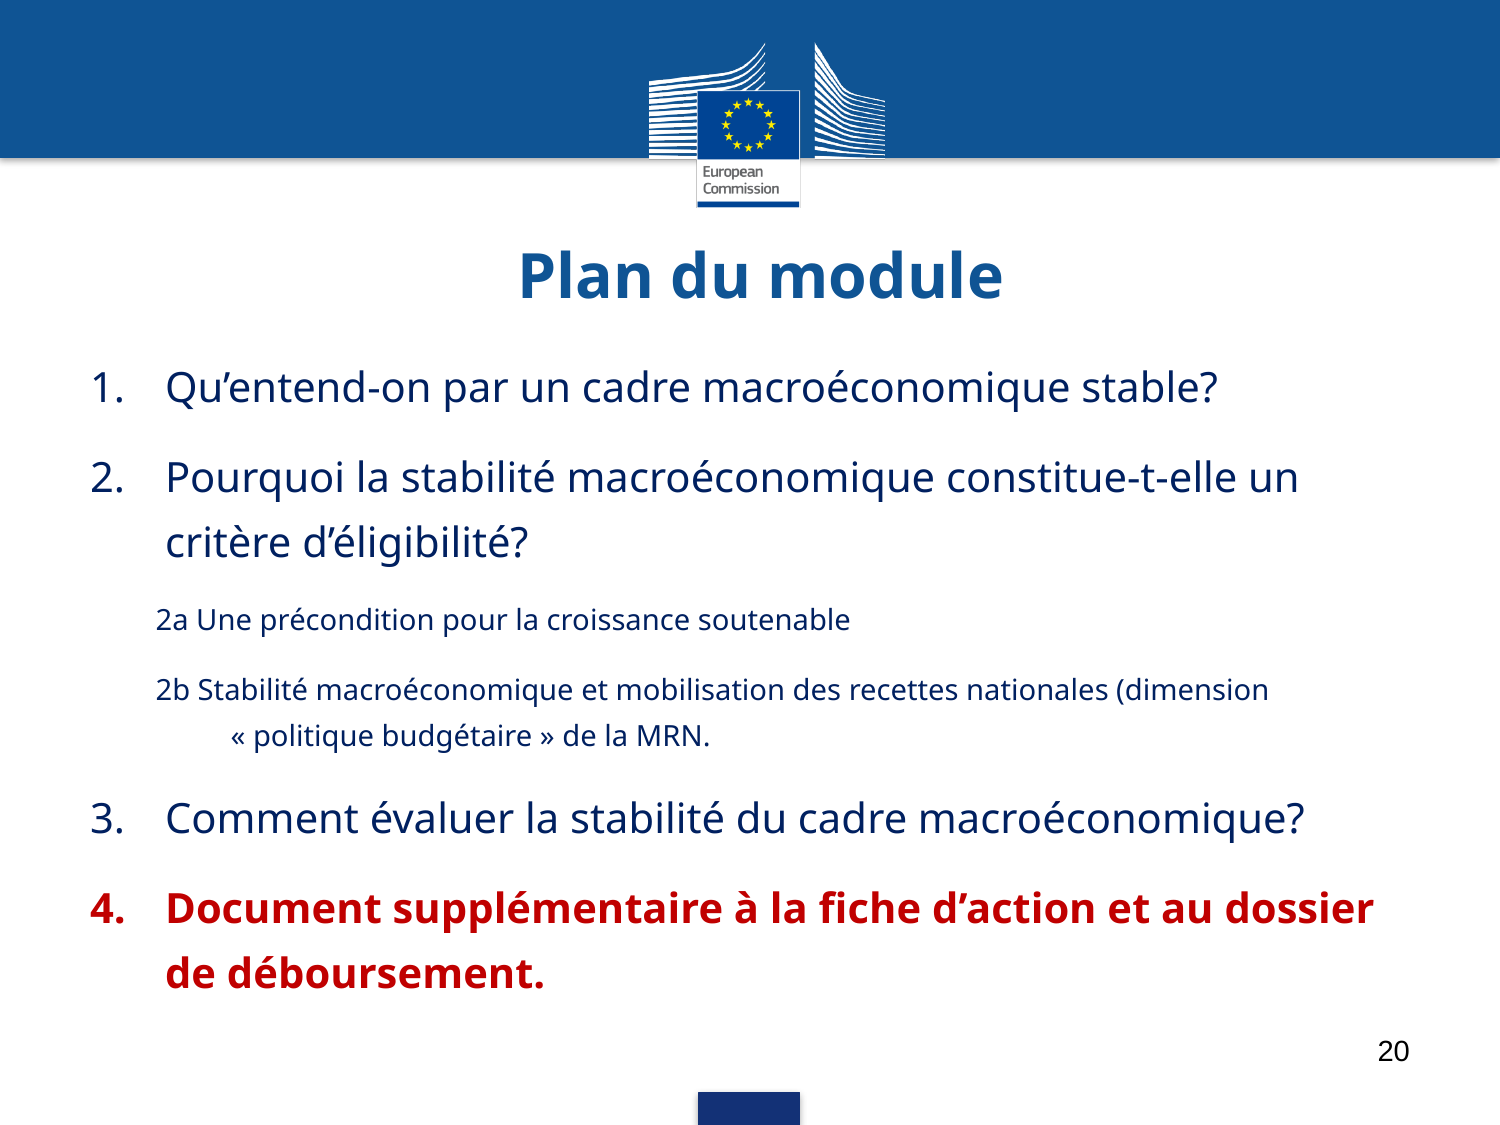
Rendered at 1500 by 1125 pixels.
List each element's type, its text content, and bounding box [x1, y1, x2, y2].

title Plan du module [64, 219, 1416, 327]
picture [649, 42, 885, 208]
list Qu’entend-on par un cadre macroéconomique stable? Pourquoi la stabilité macroéconomique constitue-t-elle un critère d’éligibilité? 2a Une précondition pour la croissance soutenable 2b Stabilité macroéconomique et mobilisation des recettes nationales (dimension « politique budgétaire » de la MRN. Comment évaluer la stabilité du cadre macroéconomique? Document supplémentaire à la fiche d’action et au dossier de déboursement. [74, 337, 1426, 988]
slide_number 20 [1074, 1024, 1425, 1103]
